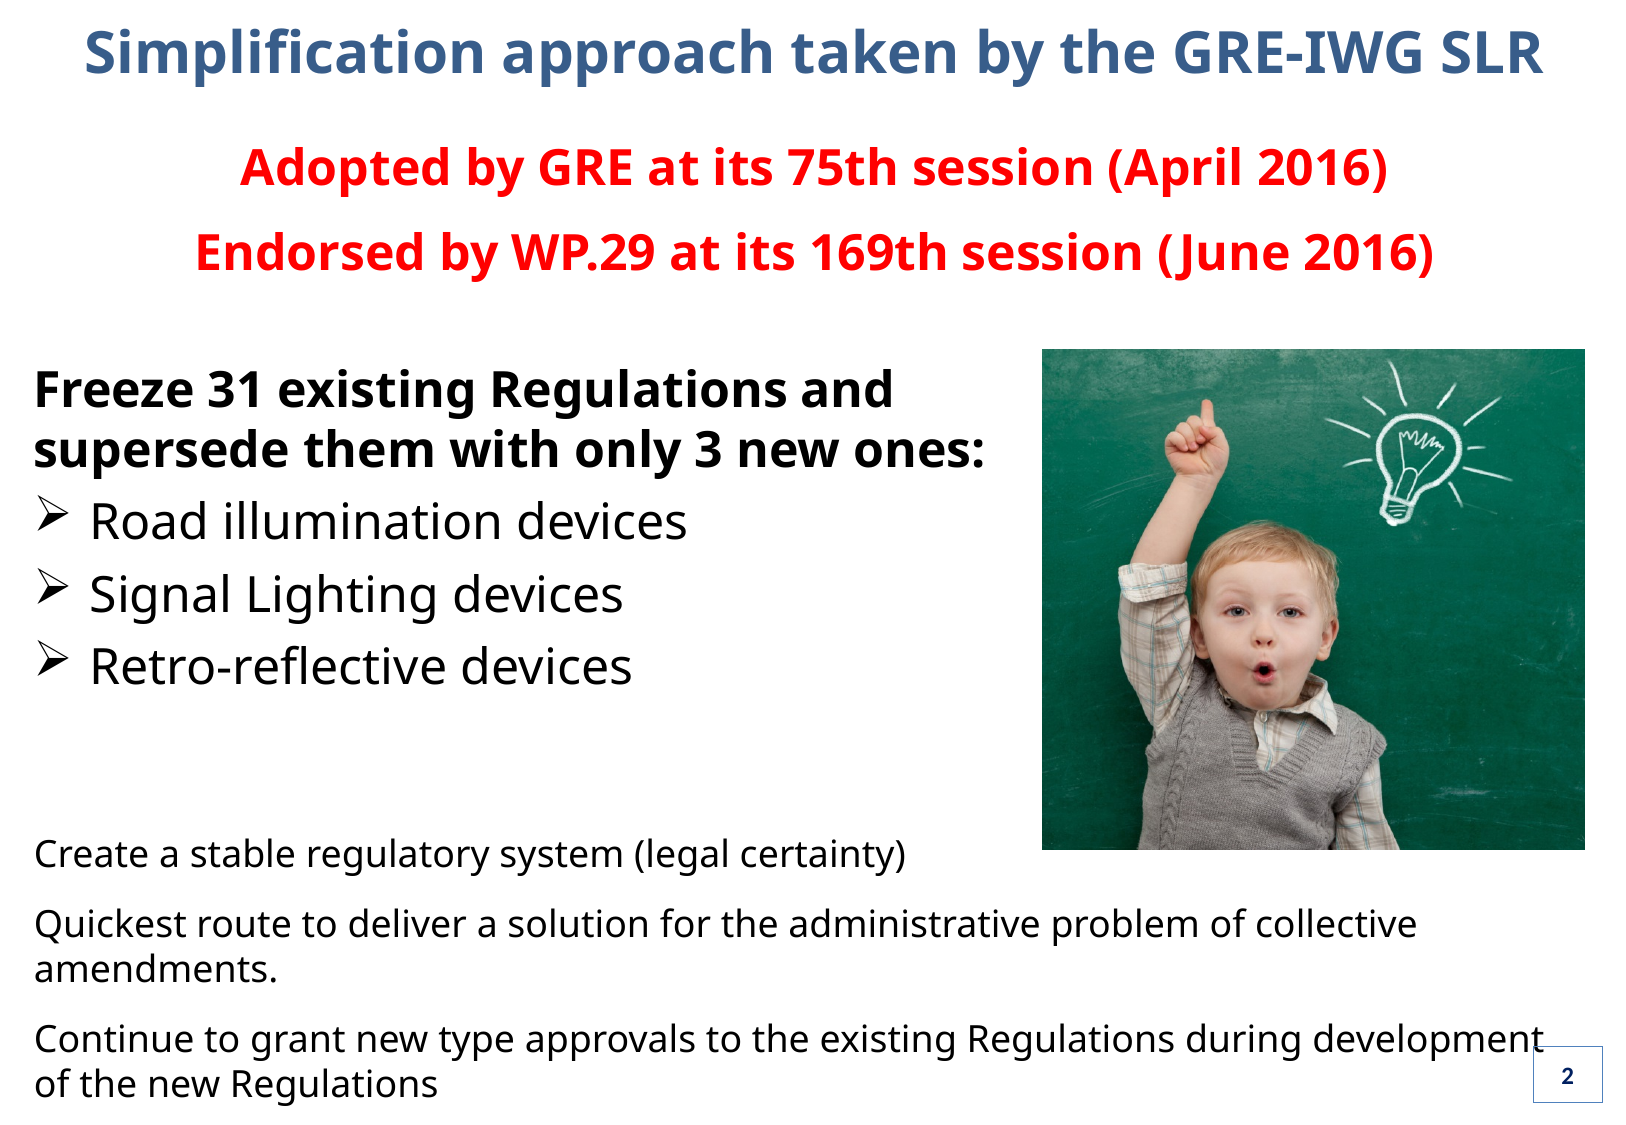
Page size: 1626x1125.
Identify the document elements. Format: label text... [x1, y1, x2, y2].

text_box Simplification approach taken by the GRE-IWG SLR Adopted by GRE at its 75th session (April 2016) Endorsed by WP.29 at its 169th session (June 2016) [44, 15, 1585, 279]
picture [1042, 349, 1585, 851]
text_box Freeze 31 existing Regulations and supersede them with only 3 new ones: Road illumination devices Signal Lighting devices Retro-reflective devices [18, 349, 1041, 703]
text_box Create a stable regulatory system (legal certainty) Quickest route to deliver a solution for the administrative problem of collective amendments. Continue to grant new type approvals to the existing Regulations during development of the new Regulations [19, 822, 1594, 1113]
slide_number 2 [1533, 1046, 1603, 1103]
